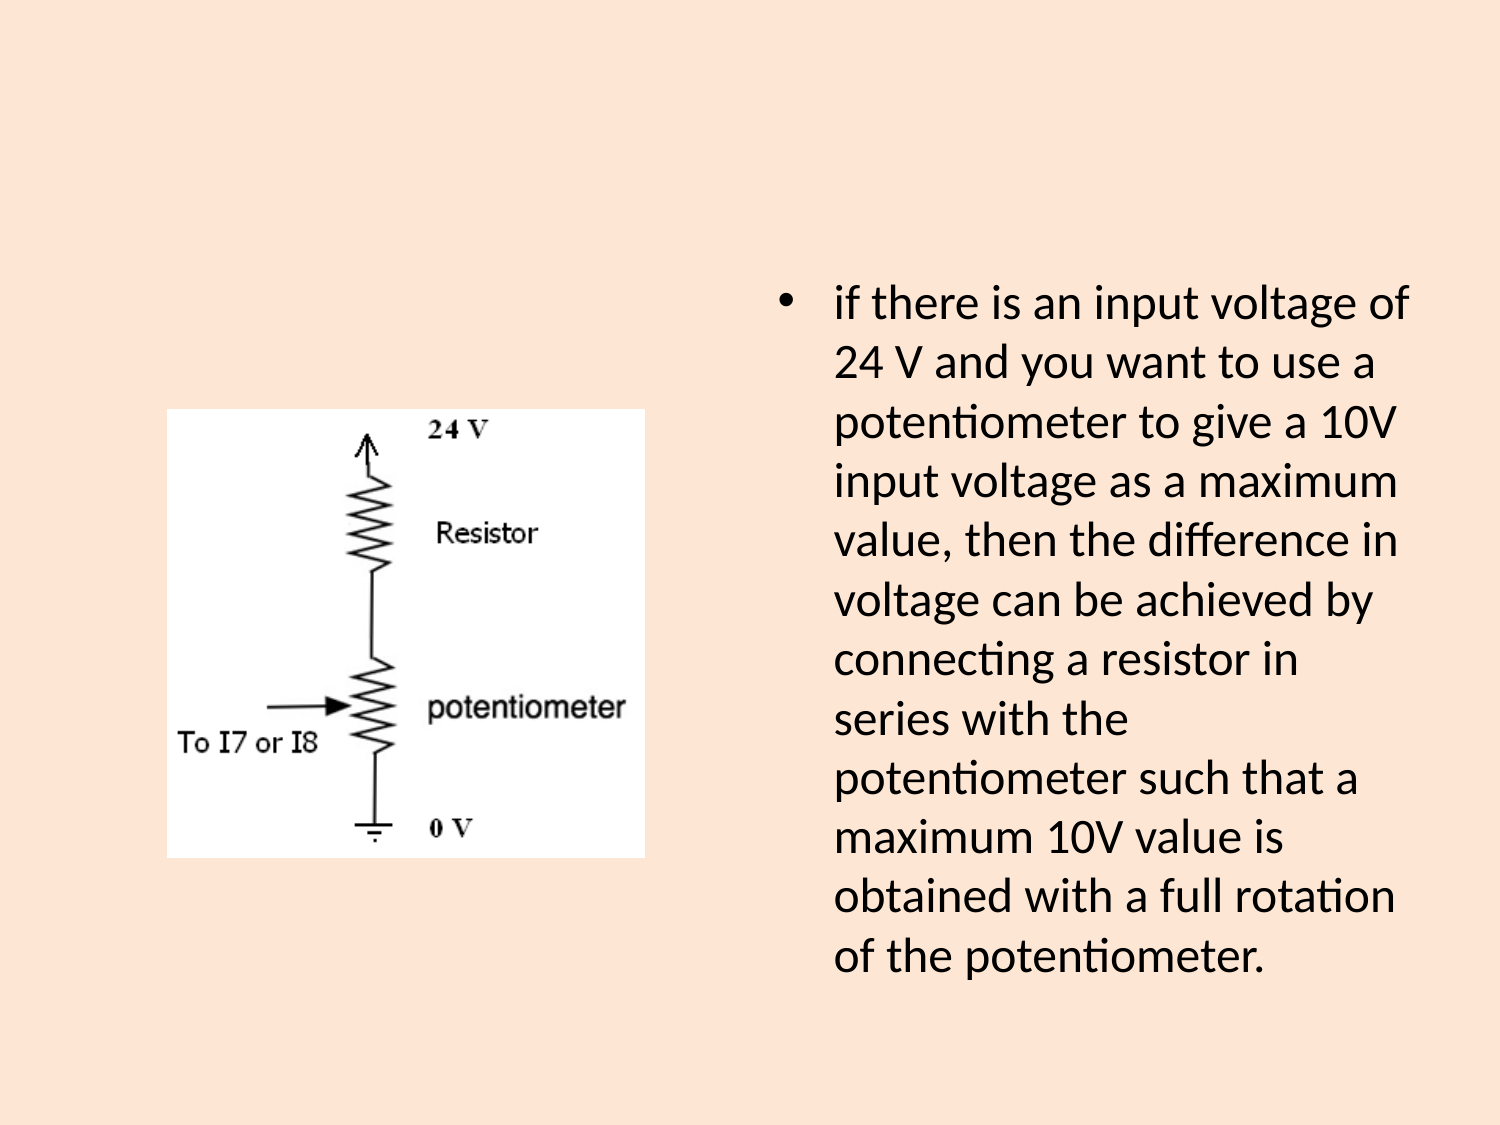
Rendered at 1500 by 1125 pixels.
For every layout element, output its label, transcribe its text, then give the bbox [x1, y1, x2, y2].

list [167, 409, 645, 859]
list if there is an input voltage of 24 V and you want to use a potentiometer to give a 10V input voltage as a maximum value, then the difference in voltage can be achieved by connecting a resistor in series with the potentiometer such that a maximum 10V value is obtained with a full rotation of the potentiometer. [762, 262, 1425, 1005]
